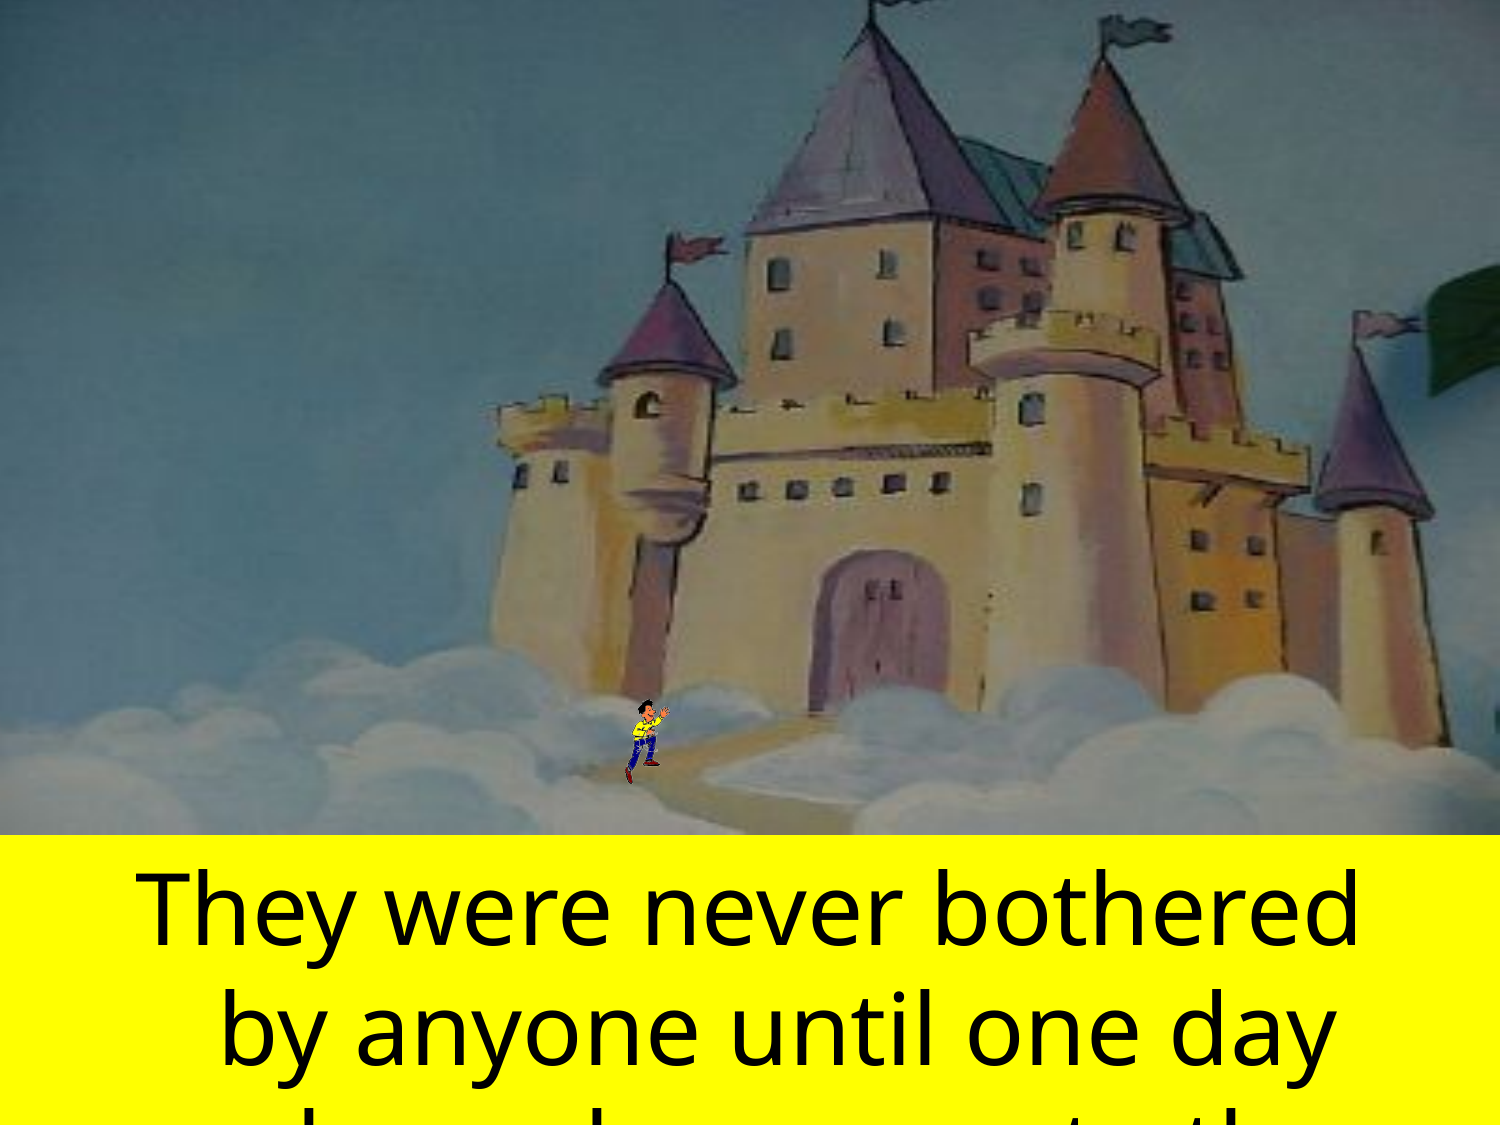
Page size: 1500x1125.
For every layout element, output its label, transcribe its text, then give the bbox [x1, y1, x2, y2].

text_box They were never bothered by anyone until one day when a boy came to the castle. [74, 847, 1425, 1100]
picture [0, 0, 1500, 838]
